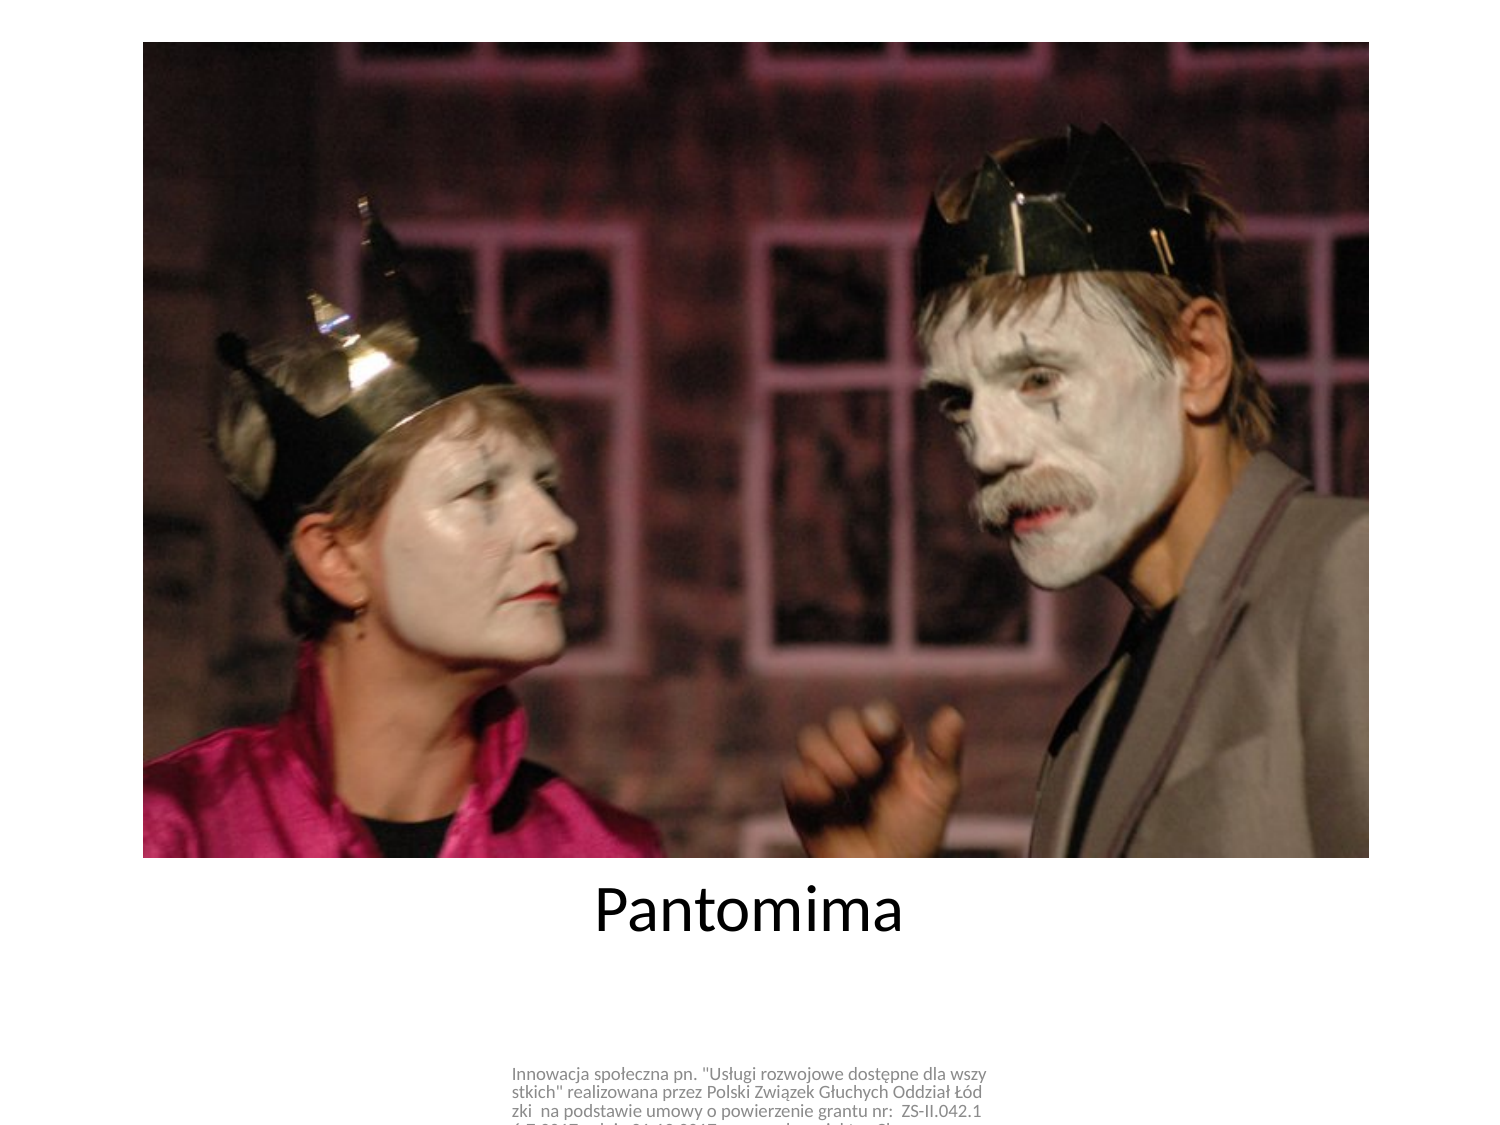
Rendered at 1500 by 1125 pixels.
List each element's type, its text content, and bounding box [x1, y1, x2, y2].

footer Innowacja społeczna pn. "Usługi rozwojowe dostępne dla wszystkich" realizowana przez Polski Związek Głuchych Oddział Łódzki na podstawie umowy o powierzenie grantu nr: ZS-II.042.16.7.2017 z dnia 21.12.2017 w ramach projektu „Chcemy pracować – innowacje w zakresie usług opiekuńczych dla osób zależnych” realizowanego przez Gminę Miasta Radomia w ramach programu Operacyjnego Wiedza Edukacja Rozwój 2014-2020 współfinansowanego ze środków Europejskiego Funduszu Społecznego IV Oś Priorytetowa POWER, Działanie 4.1: Innowacje społeczne [496, 1042, 1004, 1103]
picture [143, 42, 1369, 858]
text_box Pantomima [579, 858, 920, 953]
